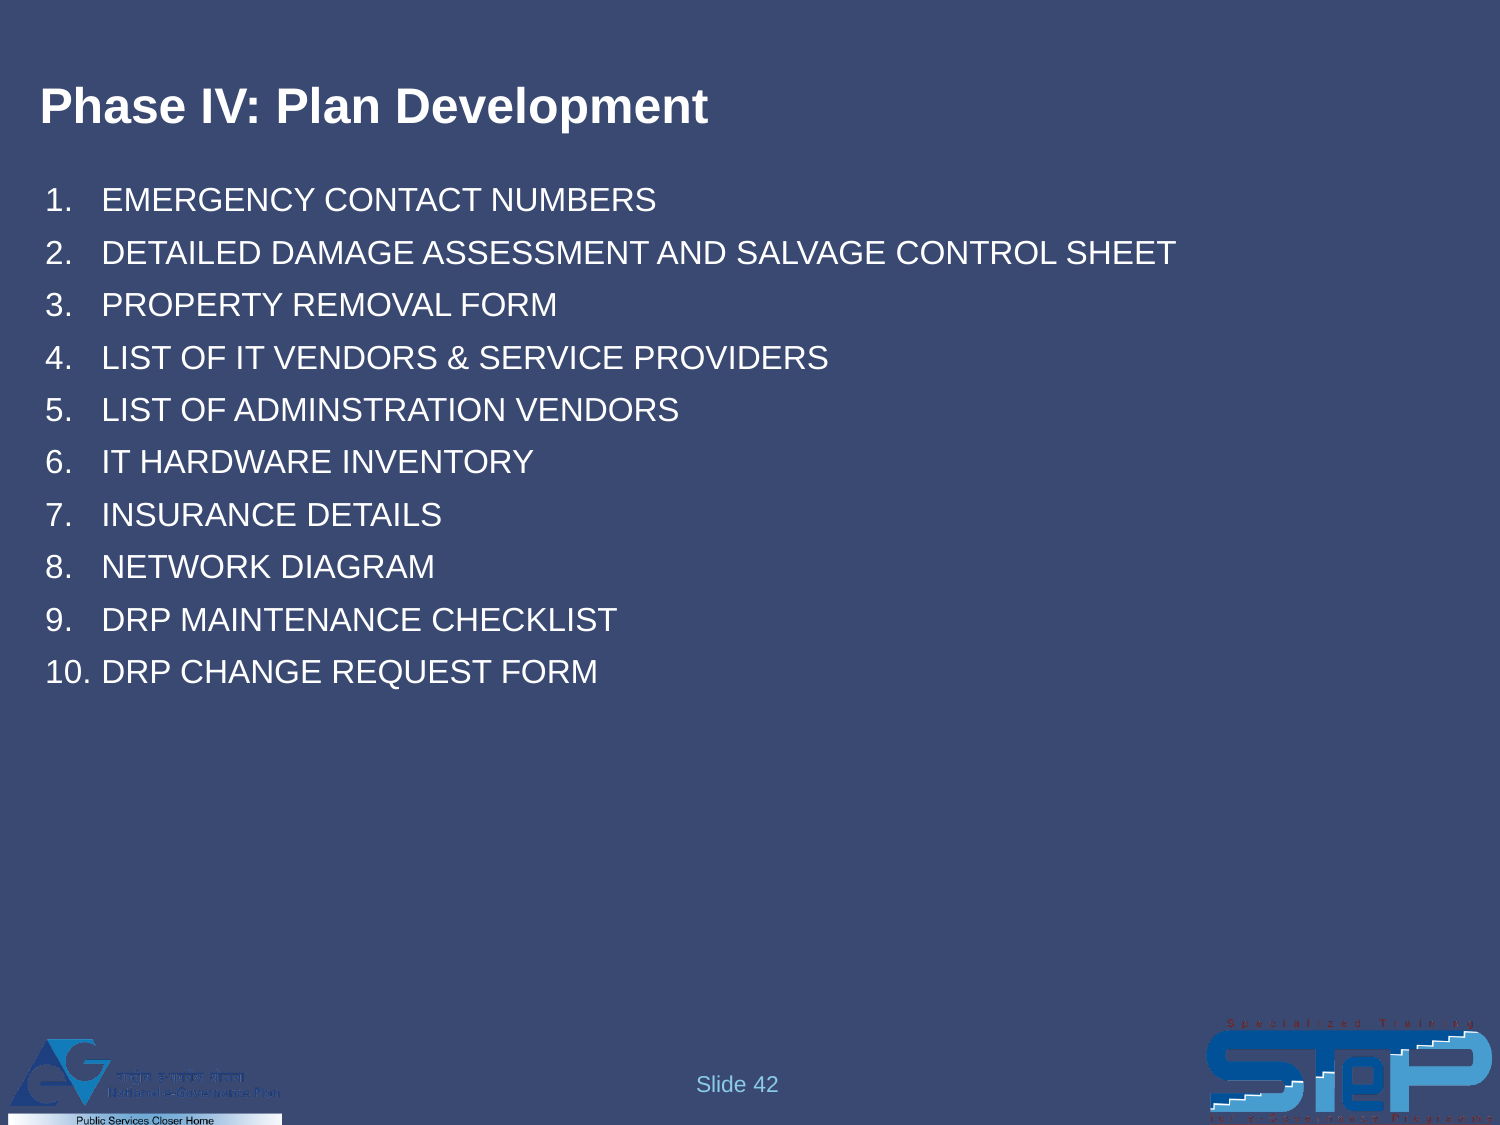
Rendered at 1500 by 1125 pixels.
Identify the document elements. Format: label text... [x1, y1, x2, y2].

picture [1205, 1019, 1492, 1125]
text_box EMERGENCY CONTACT NUMBERS DETAILED DAMAGE ASSESSMENT AND SALVAGE CONTROL SHEET PROPERTY REMOVAL FORM LIST OF IT VENDORS & SERVICE PROVIDERS LIST OF ADMINSTRATION VENDORS IT HARDWARE INVENTORY INSURANCE DETAILS NETWORK DIAGRAM DRP MAINTENANCE CHECKLIST DRP CHANGE REQUEST FORM [30, 171, 1194, 698]
text_box Slide 42 [562, 1070, 913, 1096]
text_box Phase IV: Plan Development [24, 45, 1422, 163]
picture [8, 1039, 282, 1125]
